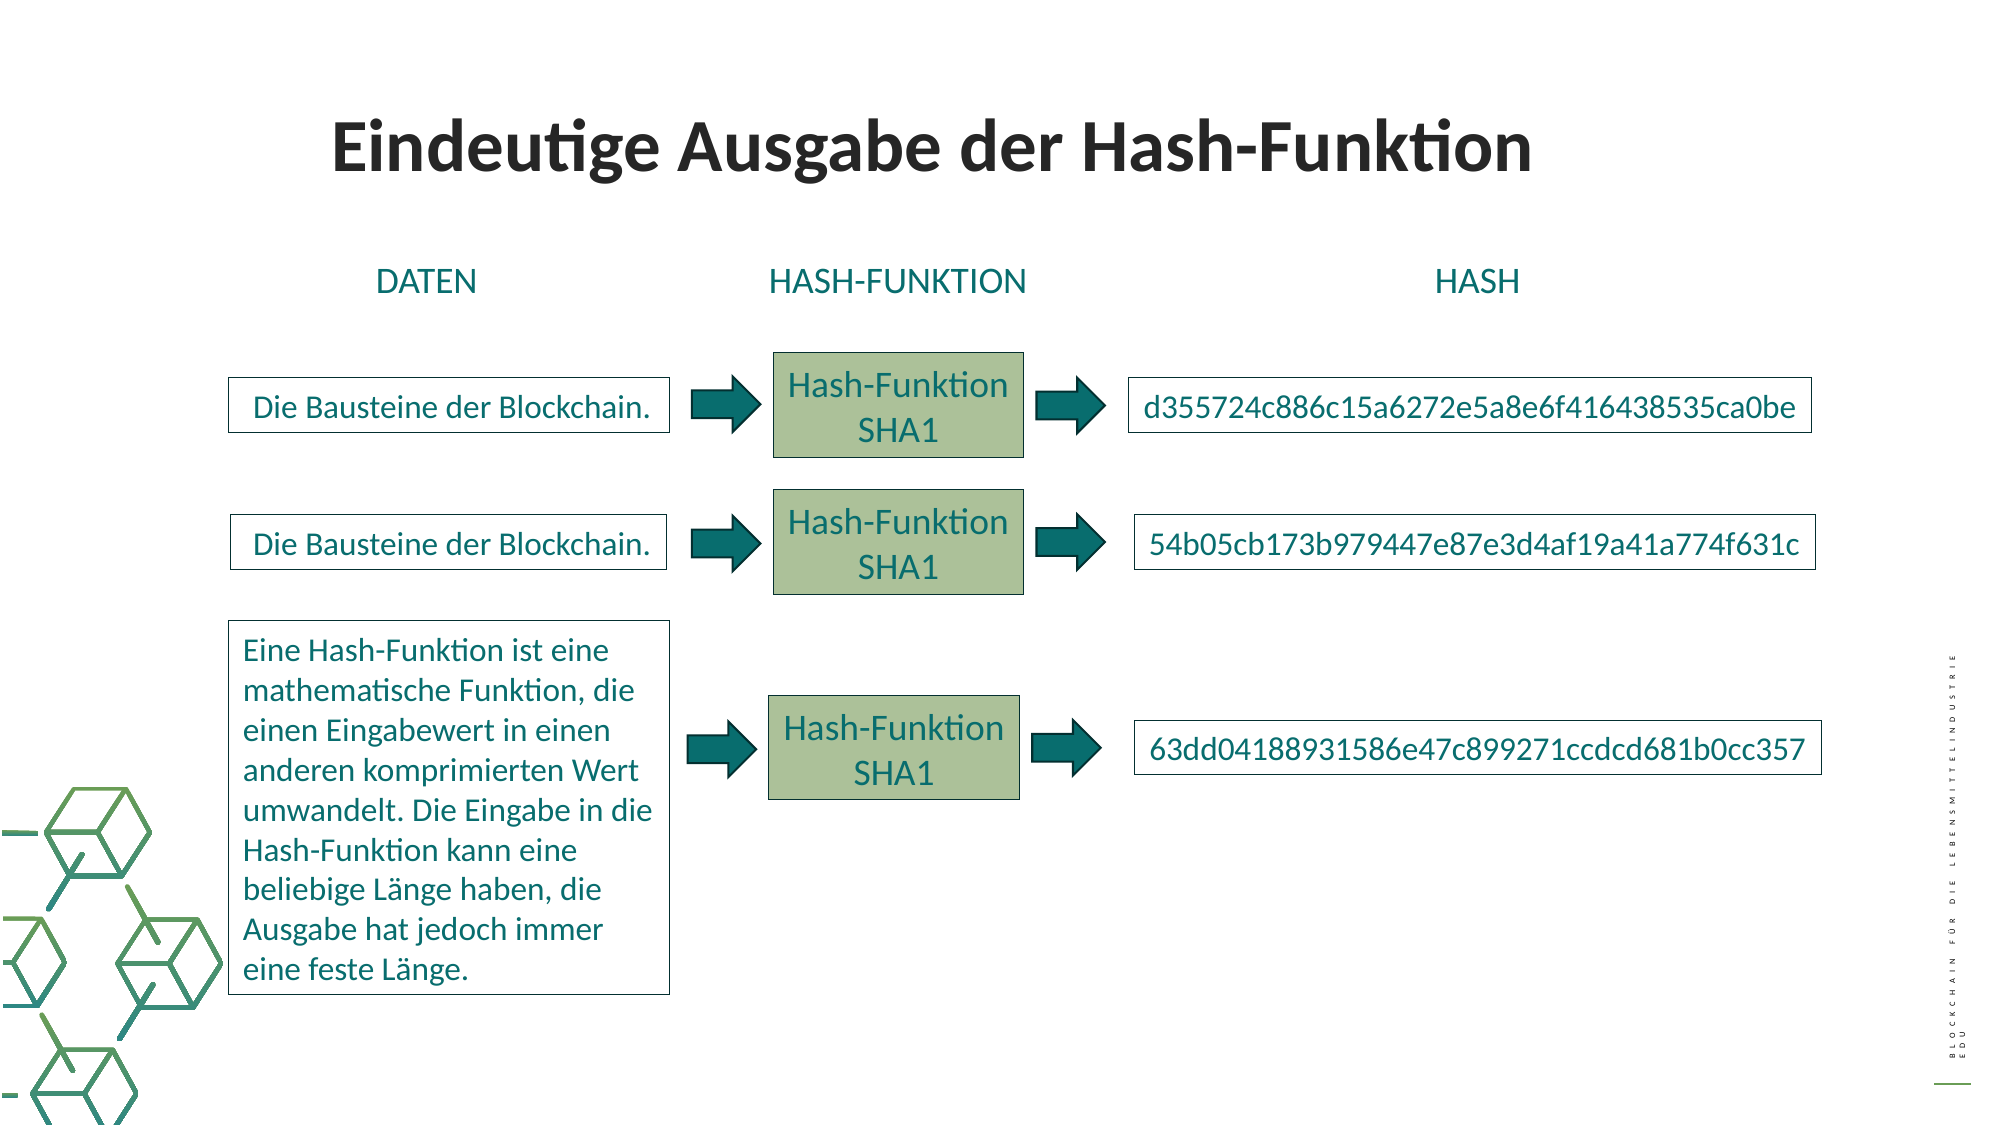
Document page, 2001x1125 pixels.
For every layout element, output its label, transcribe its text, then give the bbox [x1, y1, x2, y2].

text_box d355724c886c15a6272e5a8e6f416438535ca0be [1128, 377, 1812, 433]
text_box [1035, 511, 1107, 573]
text_box Hash-Funktion SHA1 [768, 695, 1020, 800]
text_box [686, 719, 758, 780]
text_box Eine Hash-Funktion ist eine mathematische Funktion, die einen Eingabewert in einen anderen komprimierten Wert umwandelt. Die Eingabe in die Hash-Funktion kann eine beliebige Länge haben, die Ausgabe hat jedoch immer eine feste Länge. [228, 620, 670, 995]
text_box [690, 373, 762, 435]
list Eindeutige Ausgabe der Hash-Funktion [316, 99, 1869, 267]
text_box [690, 513, 762, 574]
text_box Hash-Funktion SHA1 [773, 352, 1024, 458]
text_box HASH [1420, 248, 1536, 309]
text_box Die Bausteine der Blockchain. [230, 514, 667, 570]
text_box Hash-Funktion SHA1 [773, 489, 1024, 595]
text_box DATEN [361, 248, 493, 309]
text_box 54b05cb173b979447e87e3d4af19a41a774f631c [1134, 514, 1816, 570]
text_box HASH-FUNKTION [754, 249, 1043, 309]
text_box [1031, 717, 1103, 779]
text_box [1035, 375, 1107, 436]
text_box 63dd04188931586e47c899271ccdcd681b0cc357 [1134, 720, 1822, 775]
text_box Die Bausteine der Blockchain. [228, 377, 670, 433]
